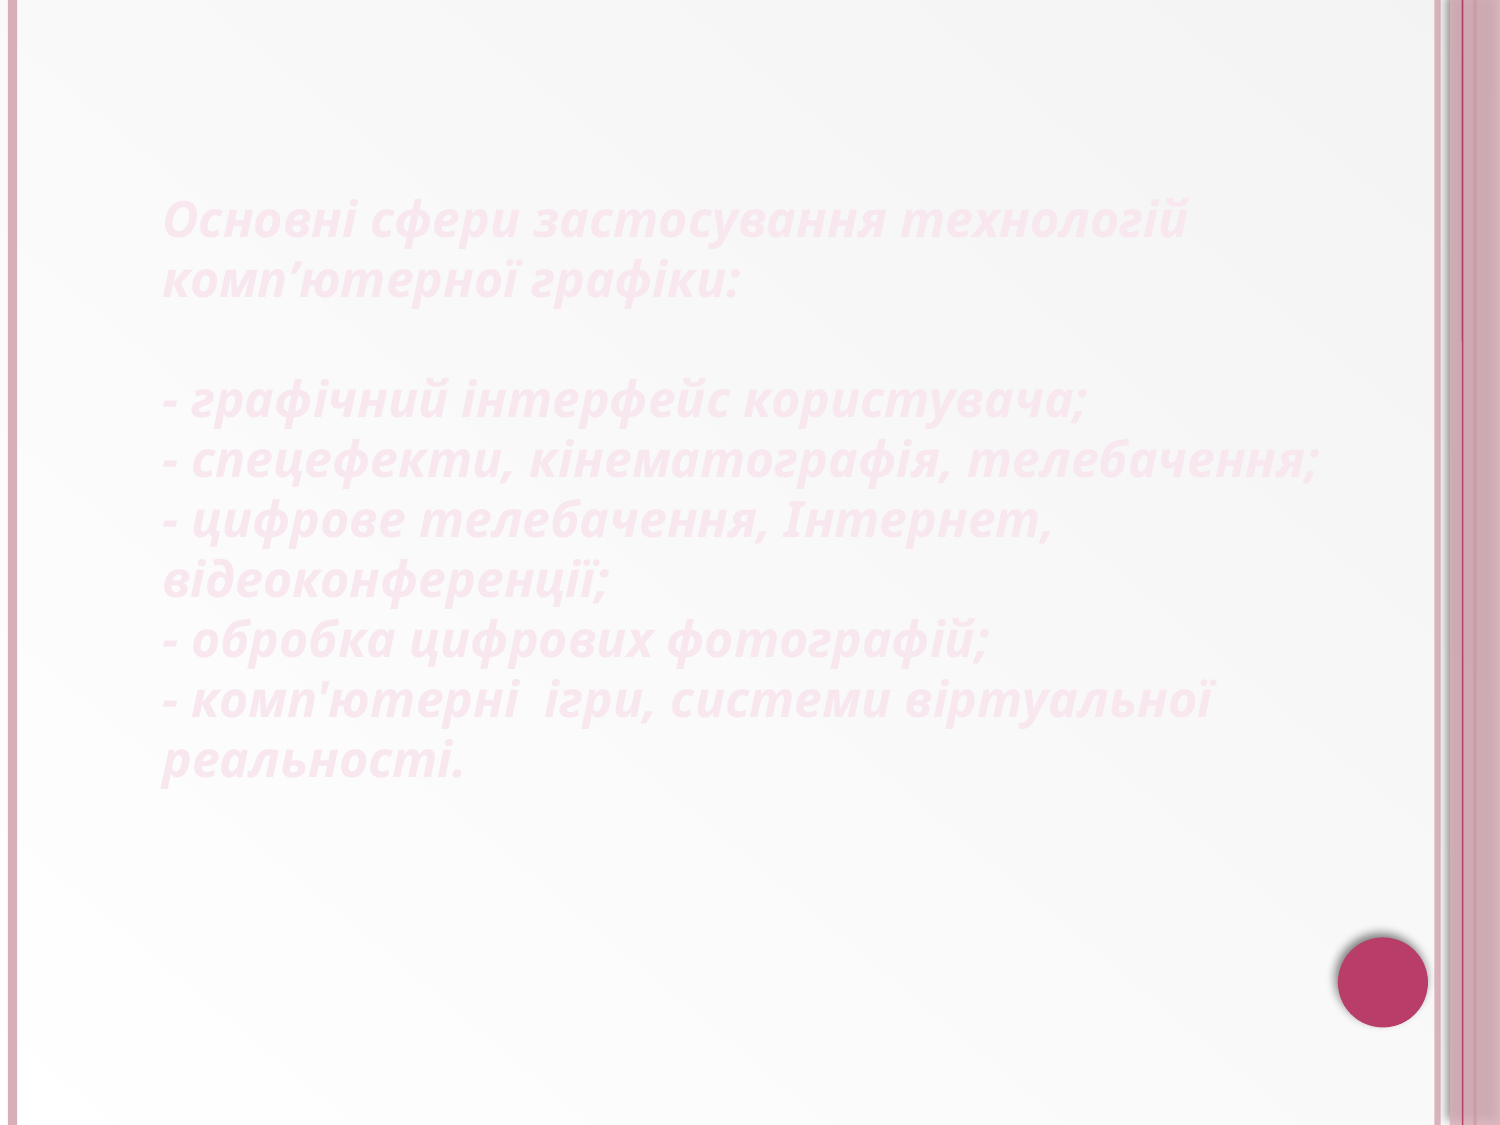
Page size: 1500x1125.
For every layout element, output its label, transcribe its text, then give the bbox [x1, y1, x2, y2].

title Основні сфери застосування технологій комп’ютерної графіки: - графічний інтерфейс користувача; - спецефекти, кінематографія, телебачення; - цифрове телебачення, Інтернет, відеоконференції; - обробка цифрових фотографій; - комп'ютерні ігри, системи віртуальної реальності. [147, 137, 1453, 855]
